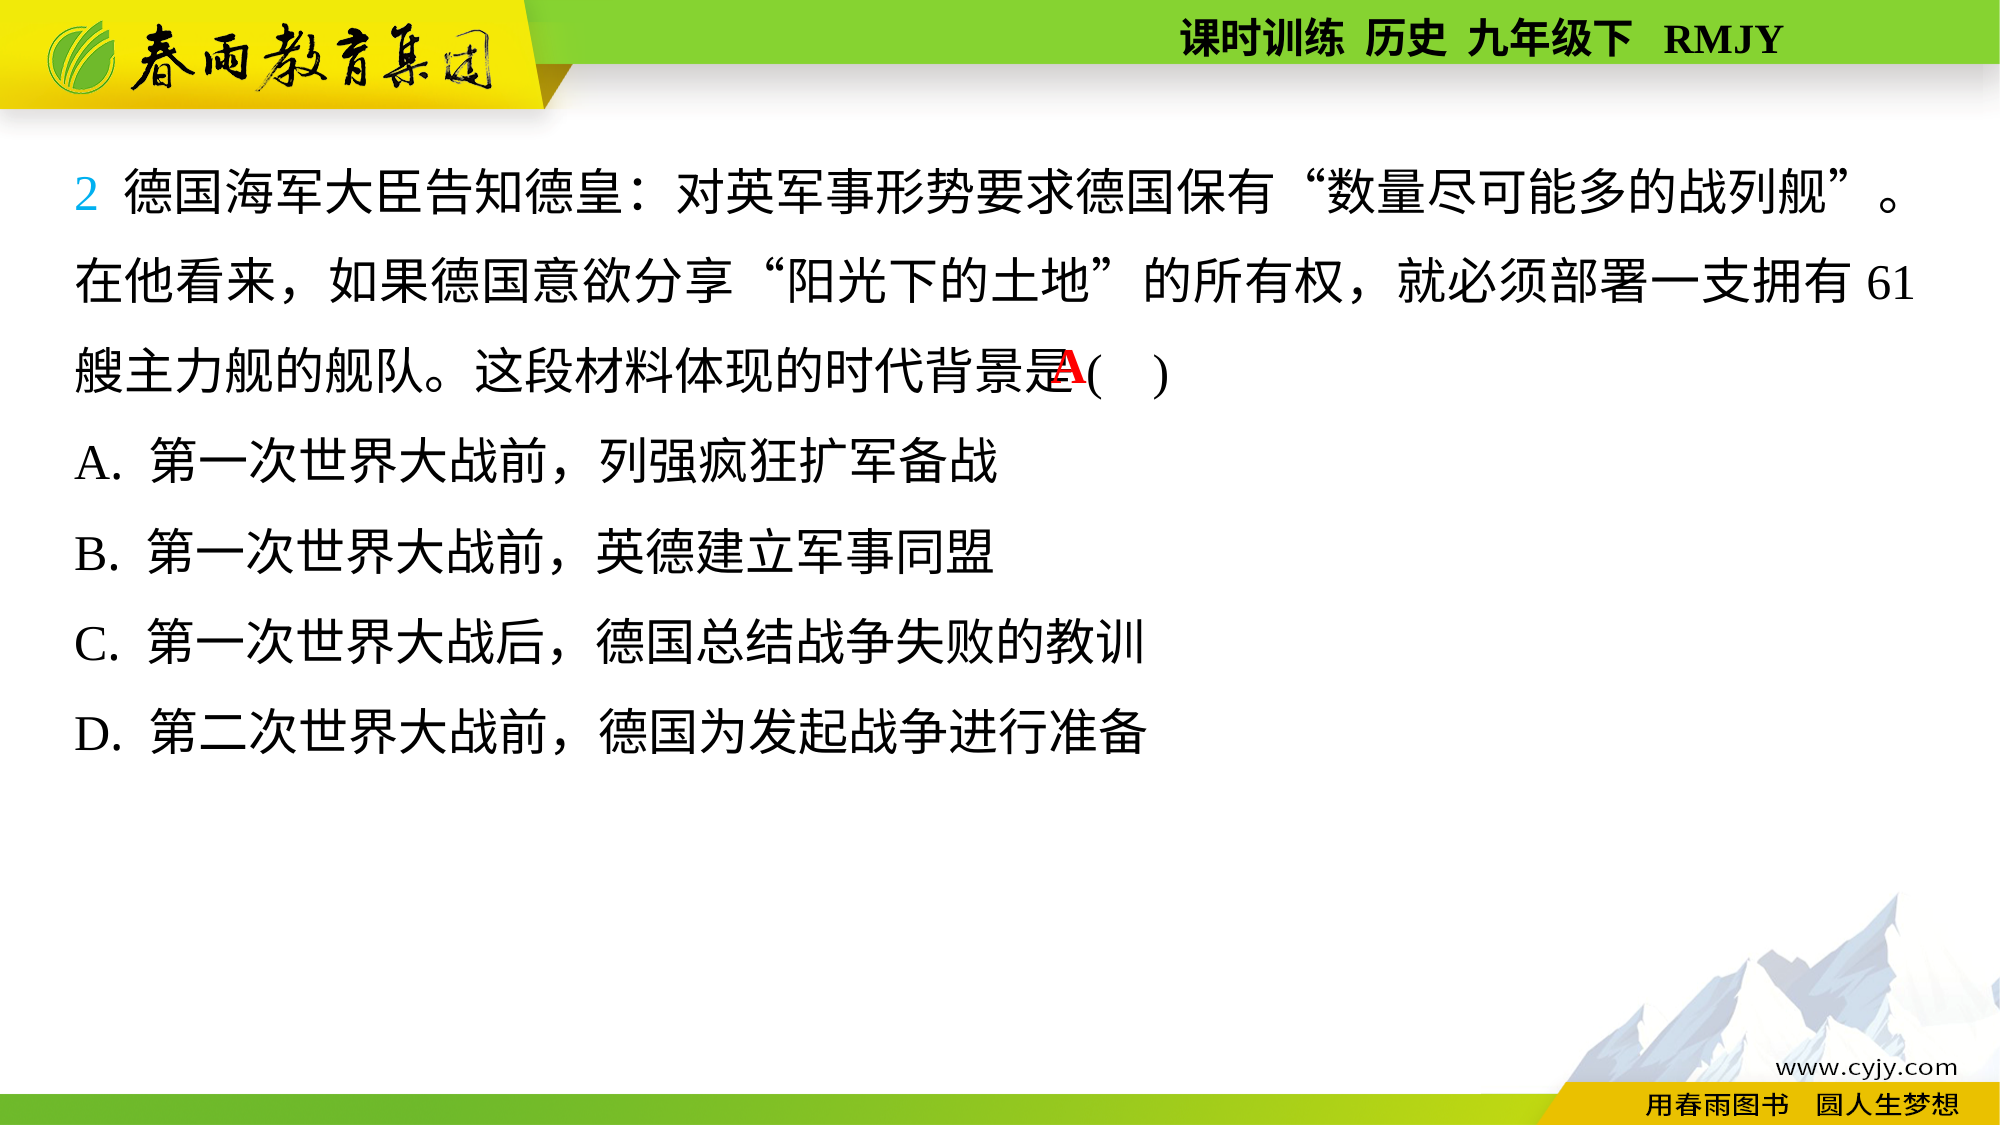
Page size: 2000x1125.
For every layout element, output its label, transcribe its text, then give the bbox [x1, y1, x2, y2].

text_box A [1035, 326, 1102, 401]
list 2 德国海军大臣告知德皇：对英军事形势要求德国保有“数量尽可能多的战列舰”。在他看来，如果德国意欲分享“阳光下的土地”的所有权，就必须部署一支拥有61艘主力舰的舰队。这段材料体现的时代背景是( ) A. 第一次世界大战前，列强疯狂扩军备战 B. 第一次世界大战前，英德建立军事同盟 C. 第一次世界大战后，德国总结战争失败的教训 D. 第二次世界大战前，德国为发起战争进行准备 [59, 122, 1944, 774]
picture [0, 0, 2000, 1125]
